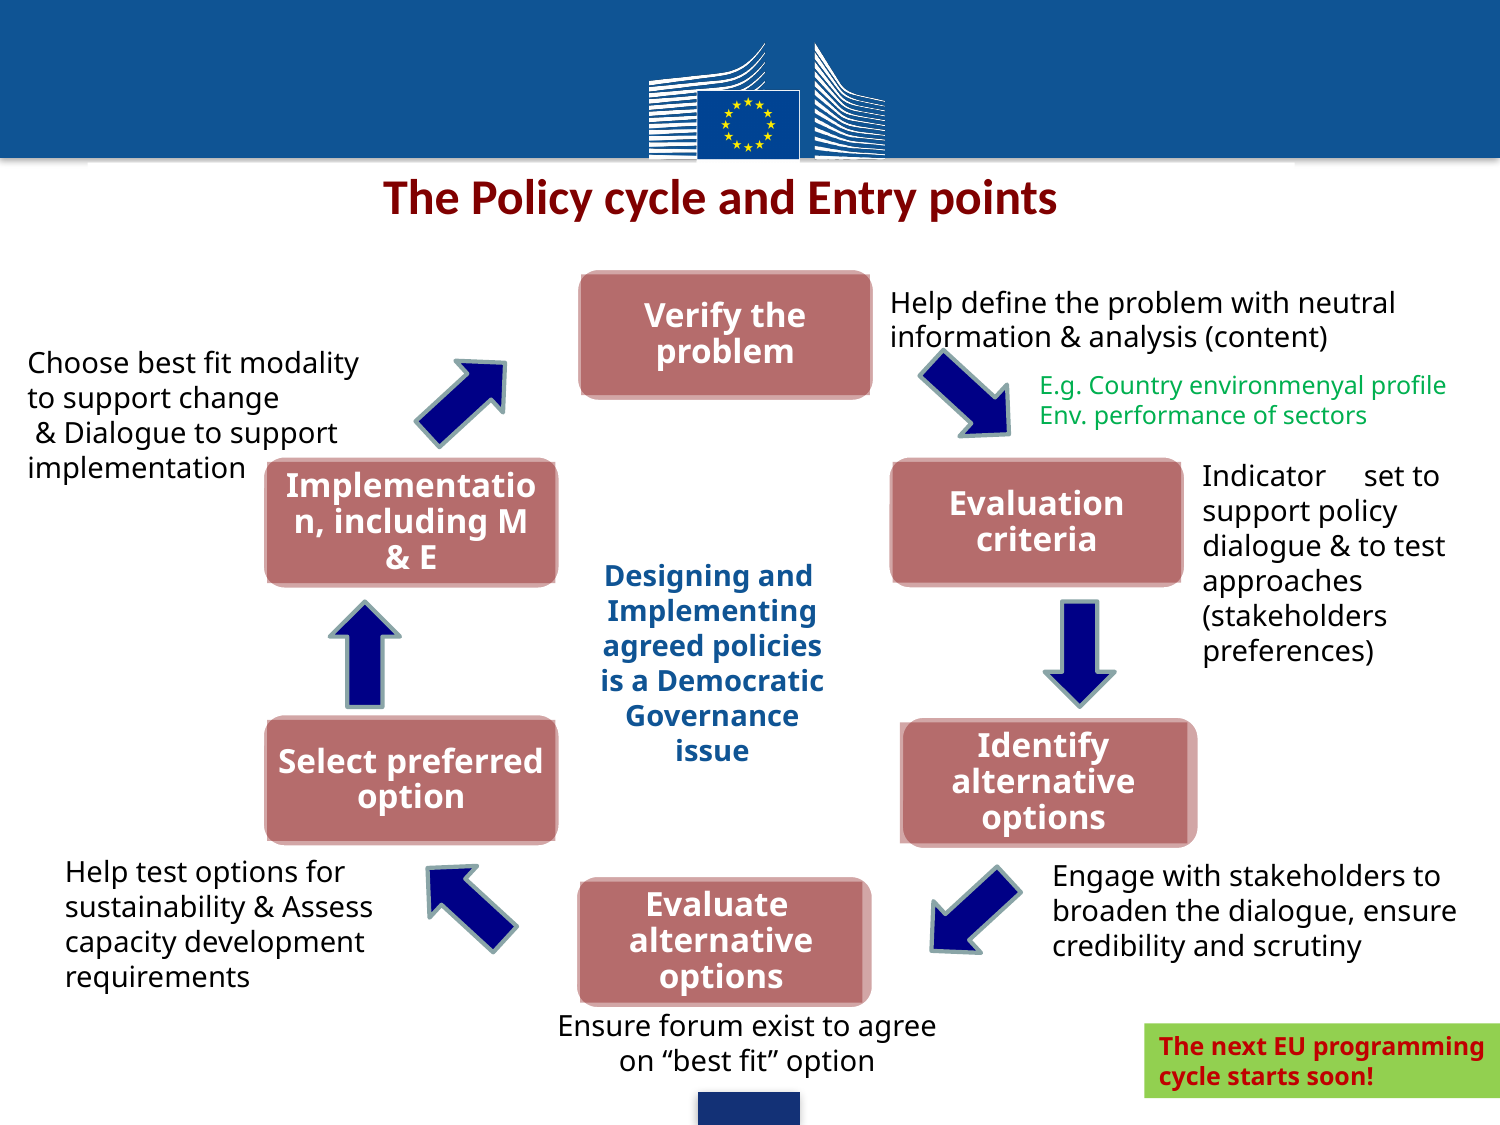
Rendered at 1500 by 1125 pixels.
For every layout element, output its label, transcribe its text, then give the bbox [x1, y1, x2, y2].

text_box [574, 874, 875, 1010]
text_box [261, 455, 561, 590]
text_box E.g. Country environmenyal profile Env. performance of sectors [1024, 362, 1500, 438]
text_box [575, 267, 876, 403]
picture [649, 42, 885, 162]
text_box Help test options for sustainability & Assess capacity development requirements [49, 846, 438, 1001]
text_box Choose best fit modality to support change & Dialogue to support implementation [12, 337, 400, 492]
text_box Engage with stakeholders to broaden the dialogue, ensure credibility and scrutiny [1037, 849, 1500, 970]
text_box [899, 715, 1200, 851]
slide_number 32 [1099, 1024, 1451, 1103]
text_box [261, 713, 561, 848]
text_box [887, 455, 1187, 590]
text_box [929, 864, 1024, 956]
text_box [327, 599, 402, 710]
text_box Ensure forum exist to agree on “best fit” option [532, 999, 963, 1085]
text_box The next EU programming cycle starts soon! [1144, 1023, 1500, 1099]
text_box [1042, 599, 1117, 709]
text_box Indicator set to support policy dialogue & to test approaches (stakeholders preferences) [1187, 449, 1500, 675]
title The Policy cycle and Entry points [87, 162, 1295, 228]
text_box [413, 358, 508, 450]
text_box Designing and Implementing agreed policies is a Democratic Governance issue [575, 549, 850, 775]
text_box [425, 863, 520, 955]
text_box [917, 347, 1012, 439]
text_box Help define the problem with neutral information & analysis (content) [880, 276, 1460, 362]
